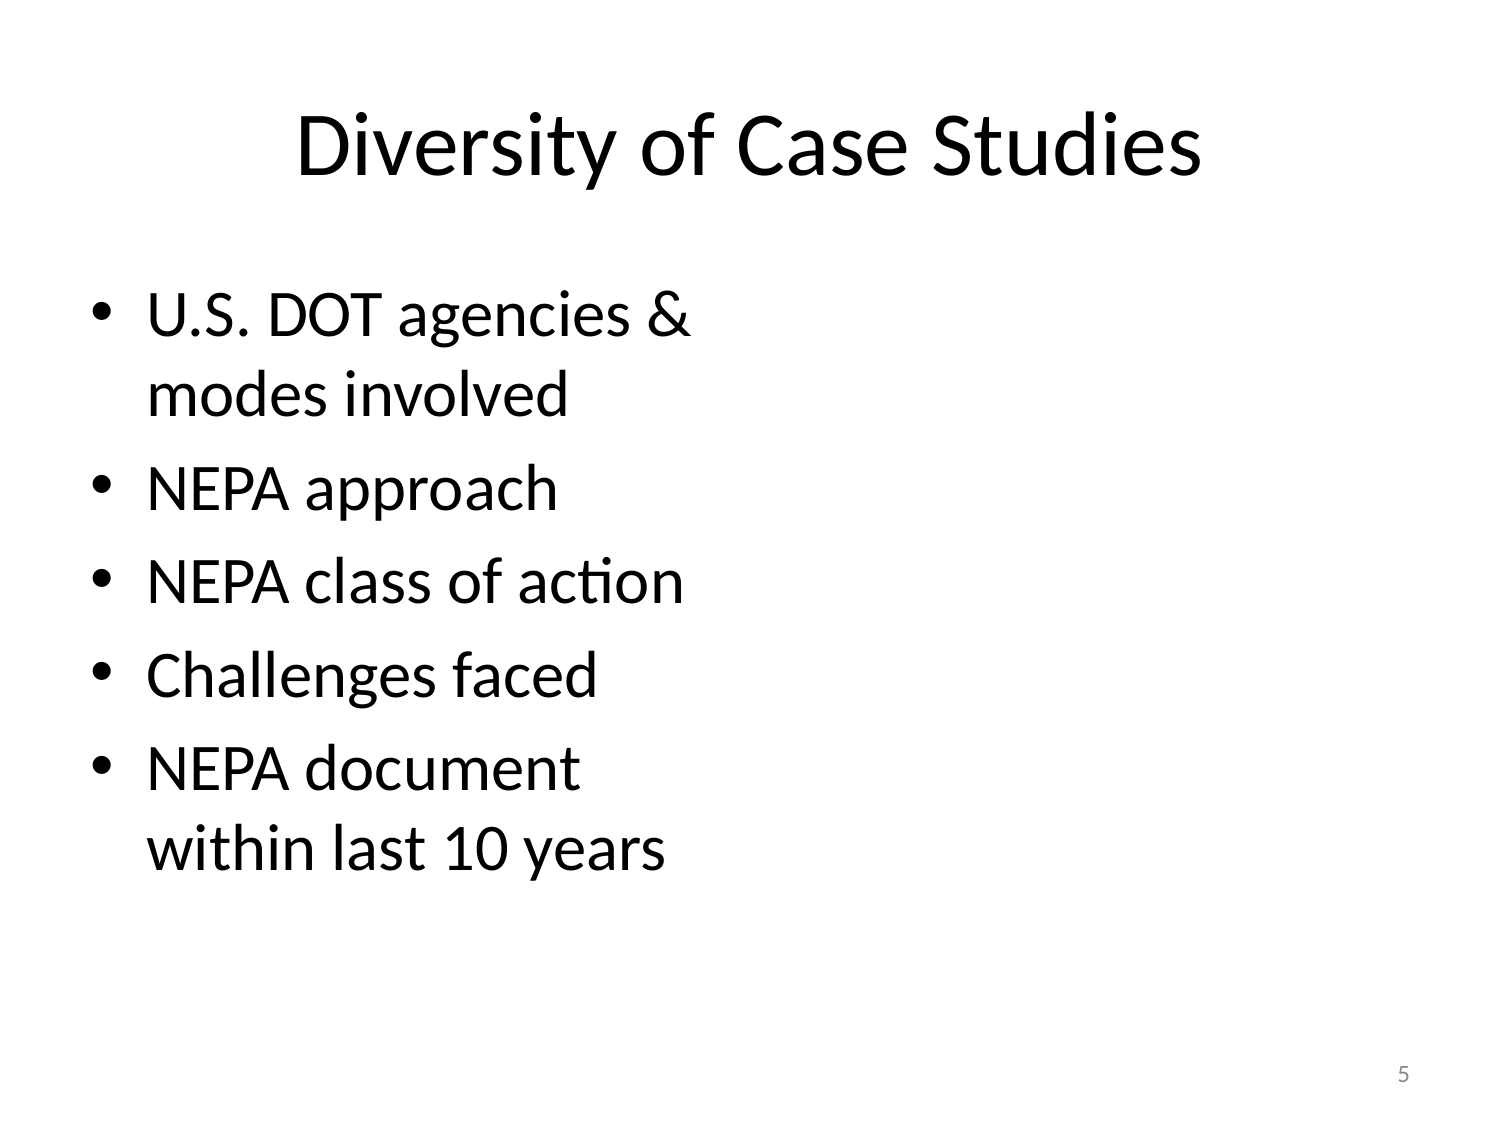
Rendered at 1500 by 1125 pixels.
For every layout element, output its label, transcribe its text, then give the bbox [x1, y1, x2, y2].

title Diversity of Case Studies [75, 45, 1425, 233]
list U.S. DOT agencies & modes involved NEPA approach NEPA class of action Challenges faced NEPA document within last 10 years [75, 262, 738, 1005]
slide_number 5 [1074, 1042, 1425, 1103]
